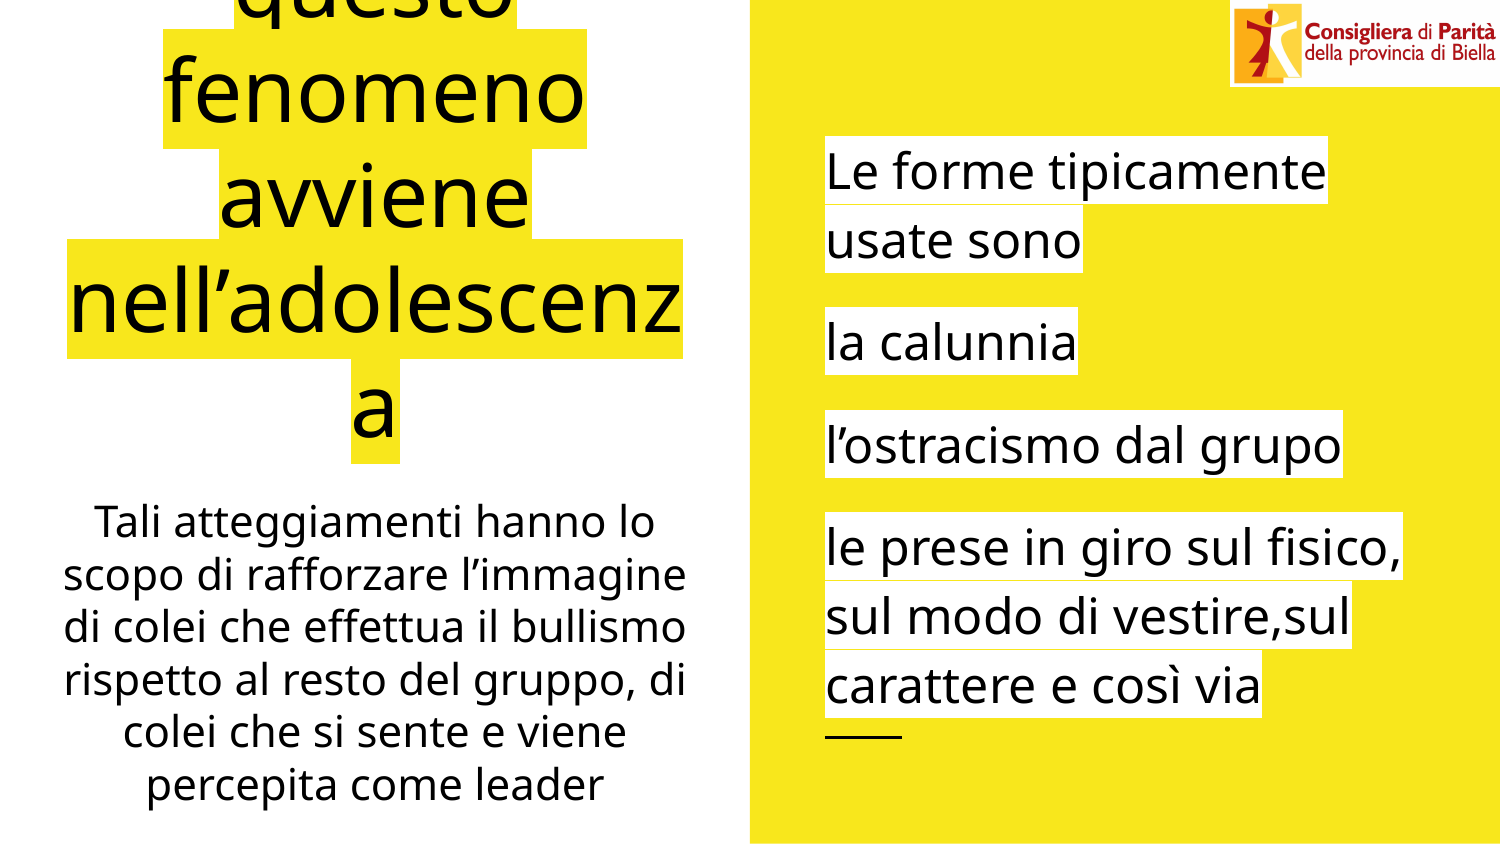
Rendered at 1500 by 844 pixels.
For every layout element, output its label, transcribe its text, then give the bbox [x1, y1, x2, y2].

picture [1230, 0, 1500, 88]
subtitle Tali atteggiamenti hanno lo scopo di rafforzare l’immagine di colei che effettua il bullismo rispetto al resto del gruppo, di colei che si sente e viene percepita come leader [43, 479, 708, 700]
title L’escalation di questo fenomeno avviene nell’adolescenza [43, 177, 708, 471]
list Le forme tipicamente usate sono la calunnia l’ostracismo dal grupo le prese in giro sul fisico, sul modo di vestire,sul carattere e così via [810, 118, 1440, 725]
